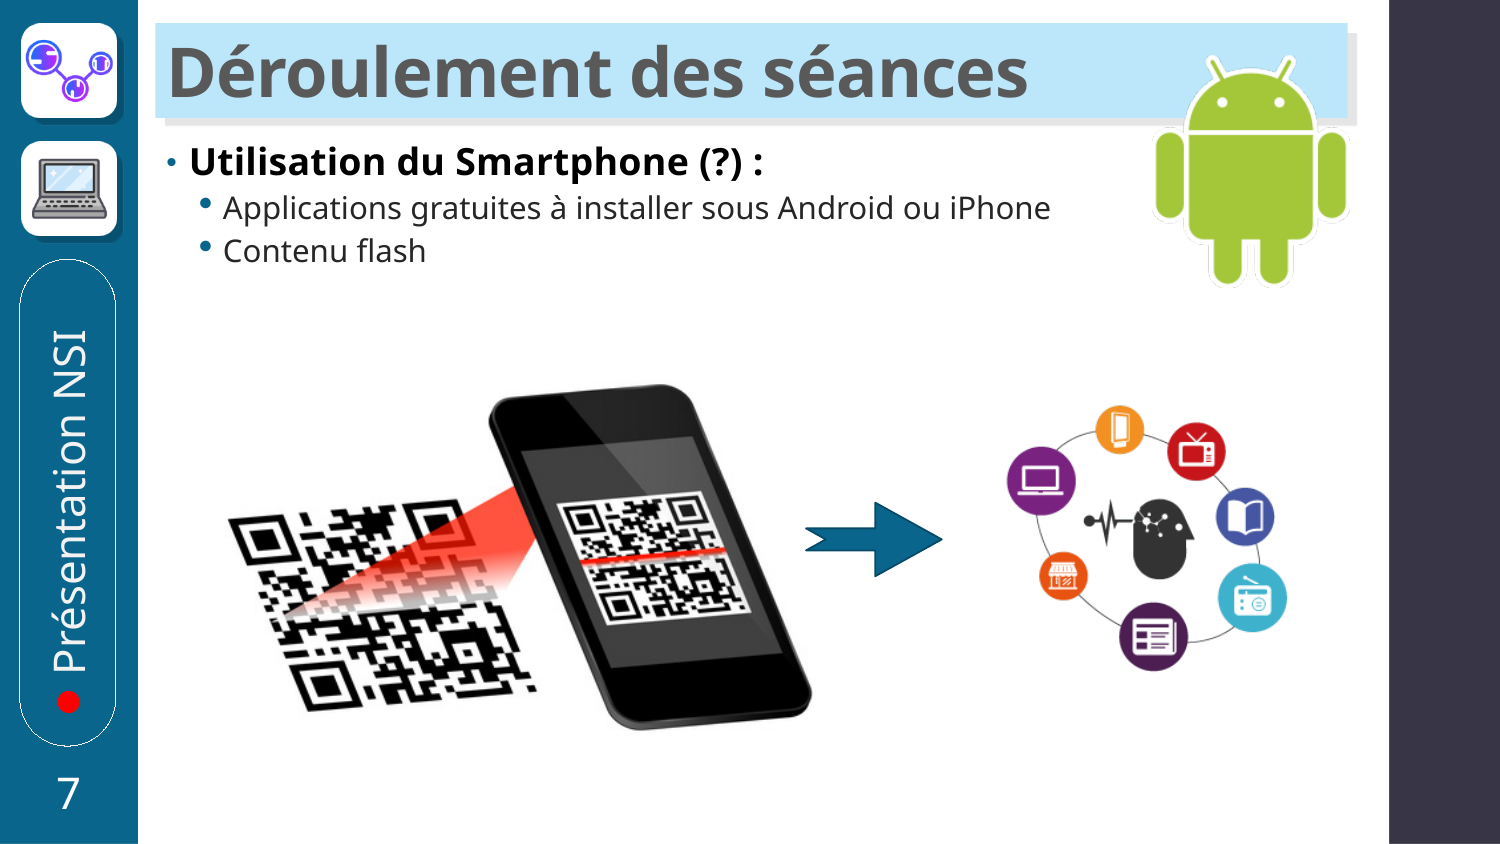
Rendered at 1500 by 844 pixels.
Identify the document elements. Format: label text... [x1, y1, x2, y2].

picture [1151, 55, 1352, 290]
picture [22, 142, 116, 235]
picture [22, 24, 116, 117]
picture [223, 379, 817, 736]
title Déroulement des séances [155, 23, 1348, 118]
slide_number 7 [21, 759, 116, 833]
text_box [817, 501, 943, 578]
footer Présentation NSI [19, 259, 116, 747]
picture [996, 400, 1294, 678]
list Utilisation du Smartphone (?) : Applications gratuites à installer sous Android ou iPhone Contenu flash [155, 136, 1348, 833]
